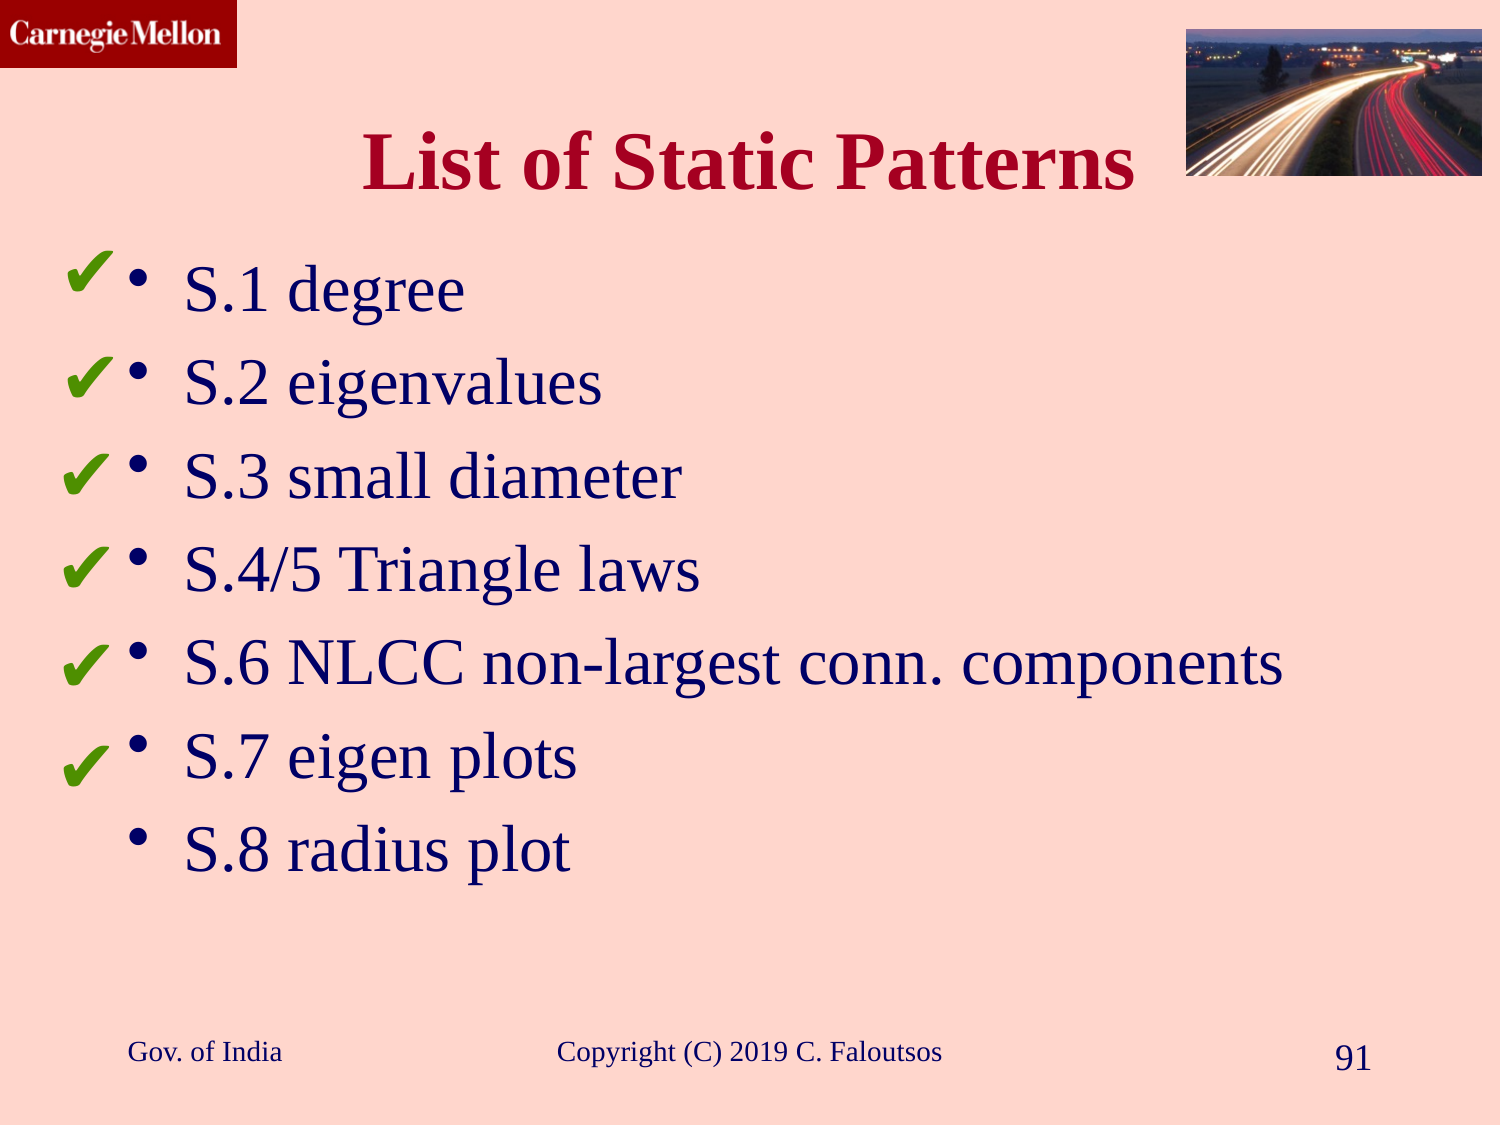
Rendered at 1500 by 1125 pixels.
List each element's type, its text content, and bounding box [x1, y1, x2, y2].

list S.1 degree S.2 eigenvalues S.3 small diameter S.4/5 Triangle laws S.6 NLCC non-largest conn. components S.7 eigen plots S.8 radius plot [112, 237, 1388, 1001]
footer Copyright (C) 2019 C. Faloutsos [512, 1024, 988, 1101]
text_box ✔️ [40, 609, 134, 711]
slide_number Gov. of India [112, 1024, 426, 1101]
title List of Static Patterns [112, 99, 1388, 213]
text_box ✔️ [40, 711, 134, 817]
slide_number 91 [1074, 1024, 1388, 1101]
text_box ✔️ [40, 419, 134, 512]
text_box ✔️ [45, 215, 138, 321]
picture [1186, 29, 1483, 176]
text_box ✔️ [40, 512, 134, 609]
picture [0, 0, 237, 68]
text_box ✔️ [45, 321, 138, 427]
